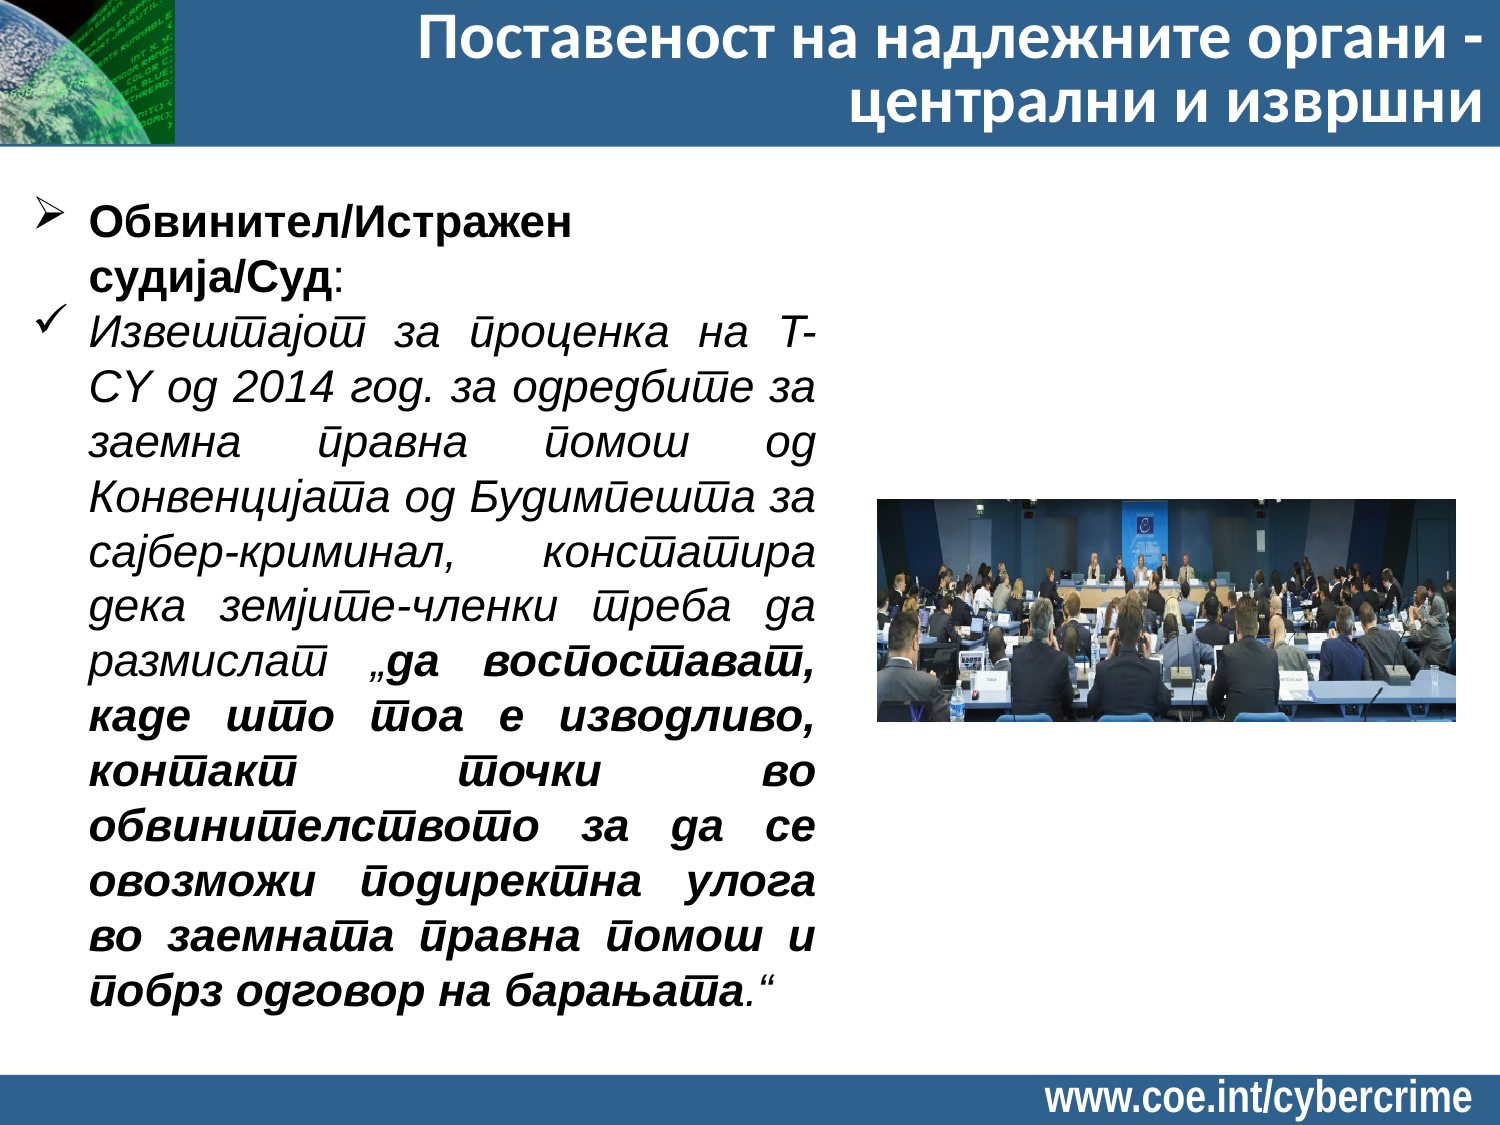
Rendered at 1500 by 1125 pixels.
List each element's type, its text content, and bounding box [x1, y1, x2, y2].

text_box www.coe.int/cybercrime [1030, 1059, 1500, 1125]
text_box [0, 1073, 1030, 1125]
picture [0, 0, 175, 144]
text_box Обвинител/Истражен судија/Суд: Извештајот за проценка на T-CY од 2014 год. за одредбите за заемна правна помош од Конвенцијата од Будимпешта за сајбер-криминал, констатира дека земјите-членки треба да размислат „да воспостават, каде што тоа е изводливо, контакт точки во обвинителството за да се овозможи подиректна улога во заемната правна помош и побрз одговор на барањата.“ [17, 183, 832, 1079]
text_box Поставеност на надлежните органи - централни и извршни [177, 0, 1500, 149]
picture [877, 499, 1456, 722]
